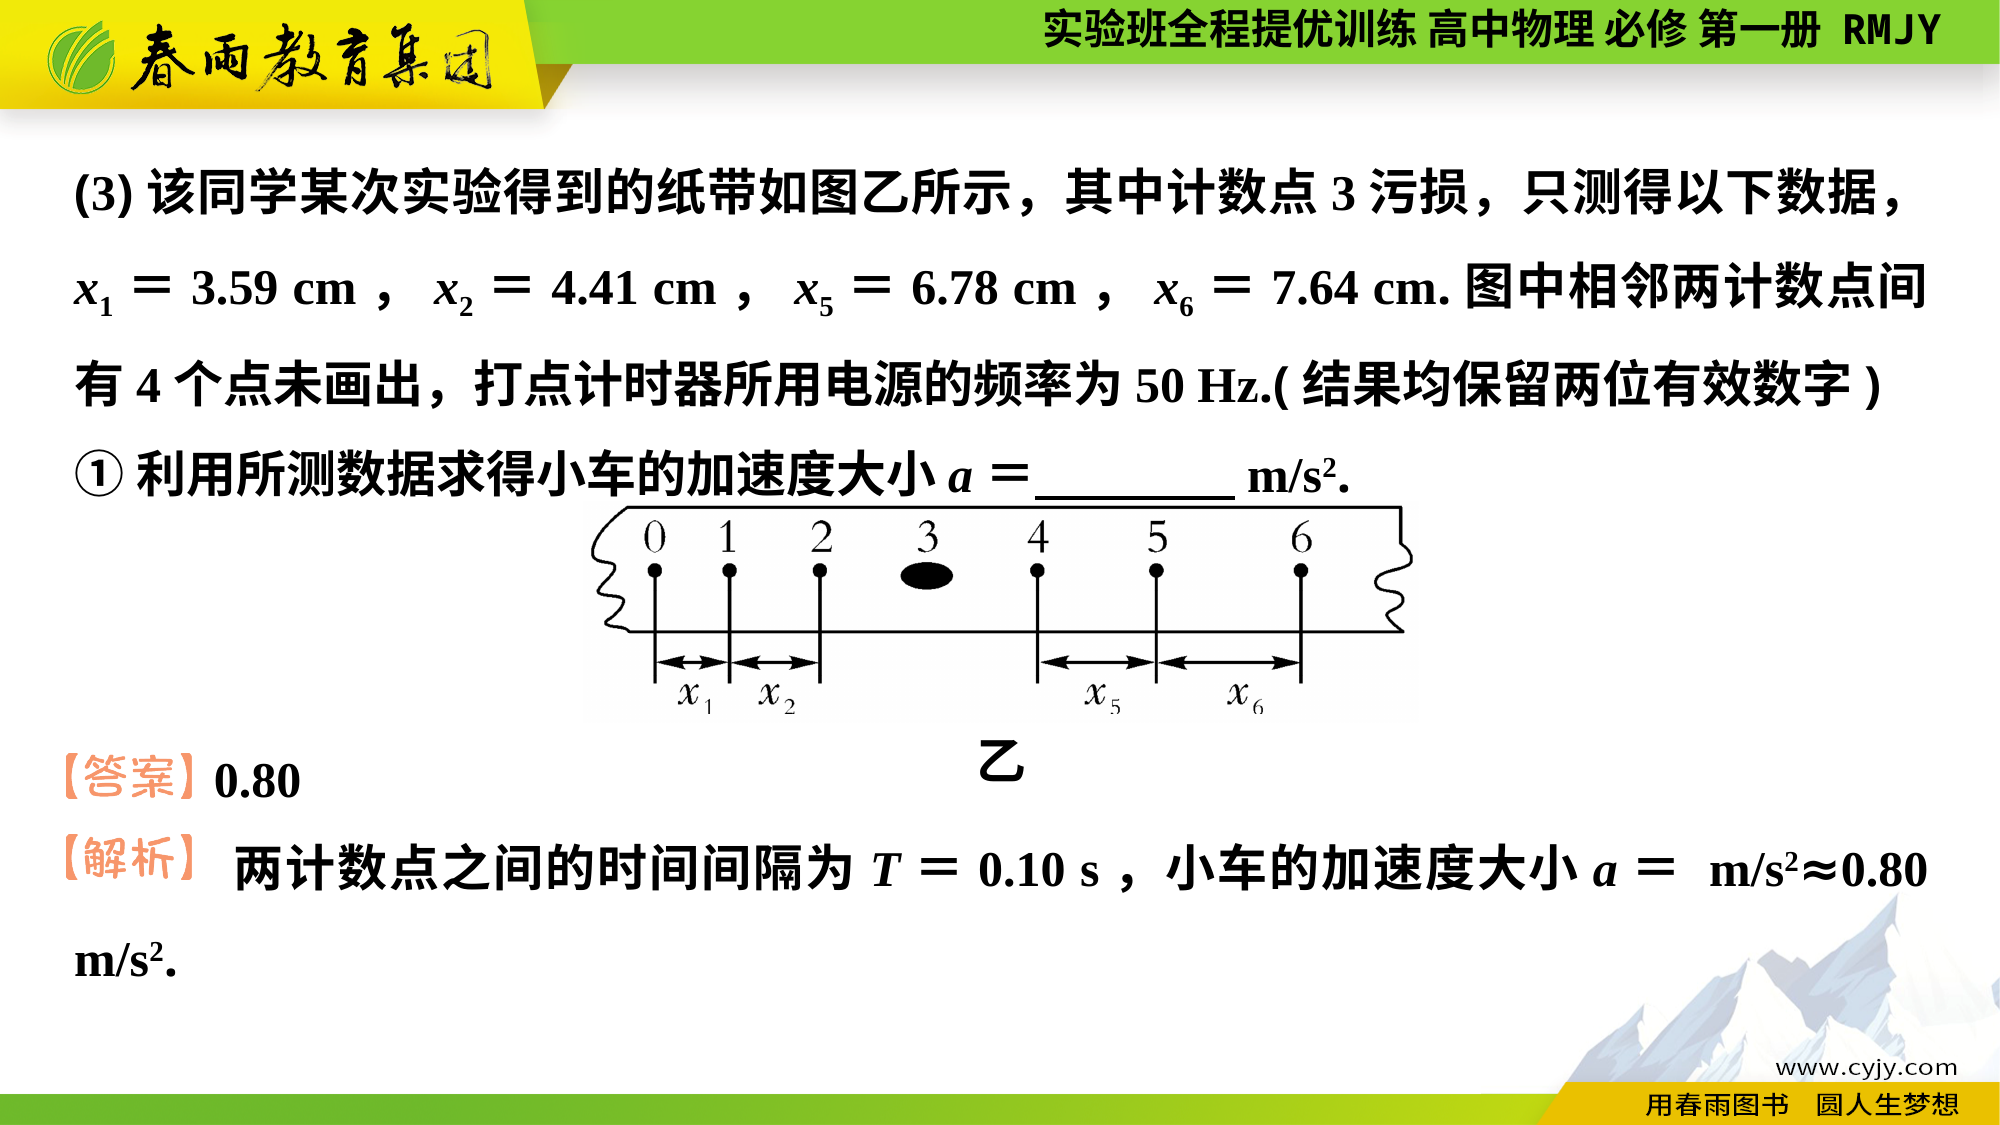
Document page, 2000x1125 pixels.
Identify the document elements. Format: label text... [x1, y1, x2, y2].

text_box 0.80 [199, 740, 317, 815]
text_box 乙 [961, 731, 1042, 798]
list (3)该同学某次实验得到的纸带如图乙所示，其中计数点3污损，只测得以下数据， x1＝3.59 cm，x2＝4.41 cm，x5＝6.78 cm，x6＝7.64 cm.图中相邻两计数点间有4个点未画出，打点计时器所用电源的频率为50 Hz.(结果均保留两位有效数字) ①利用所测数据求得小车的加速度大小a＝ m/s2. [59, 122, 1944, 501]
picture [0, 0, 2000, 1125]
